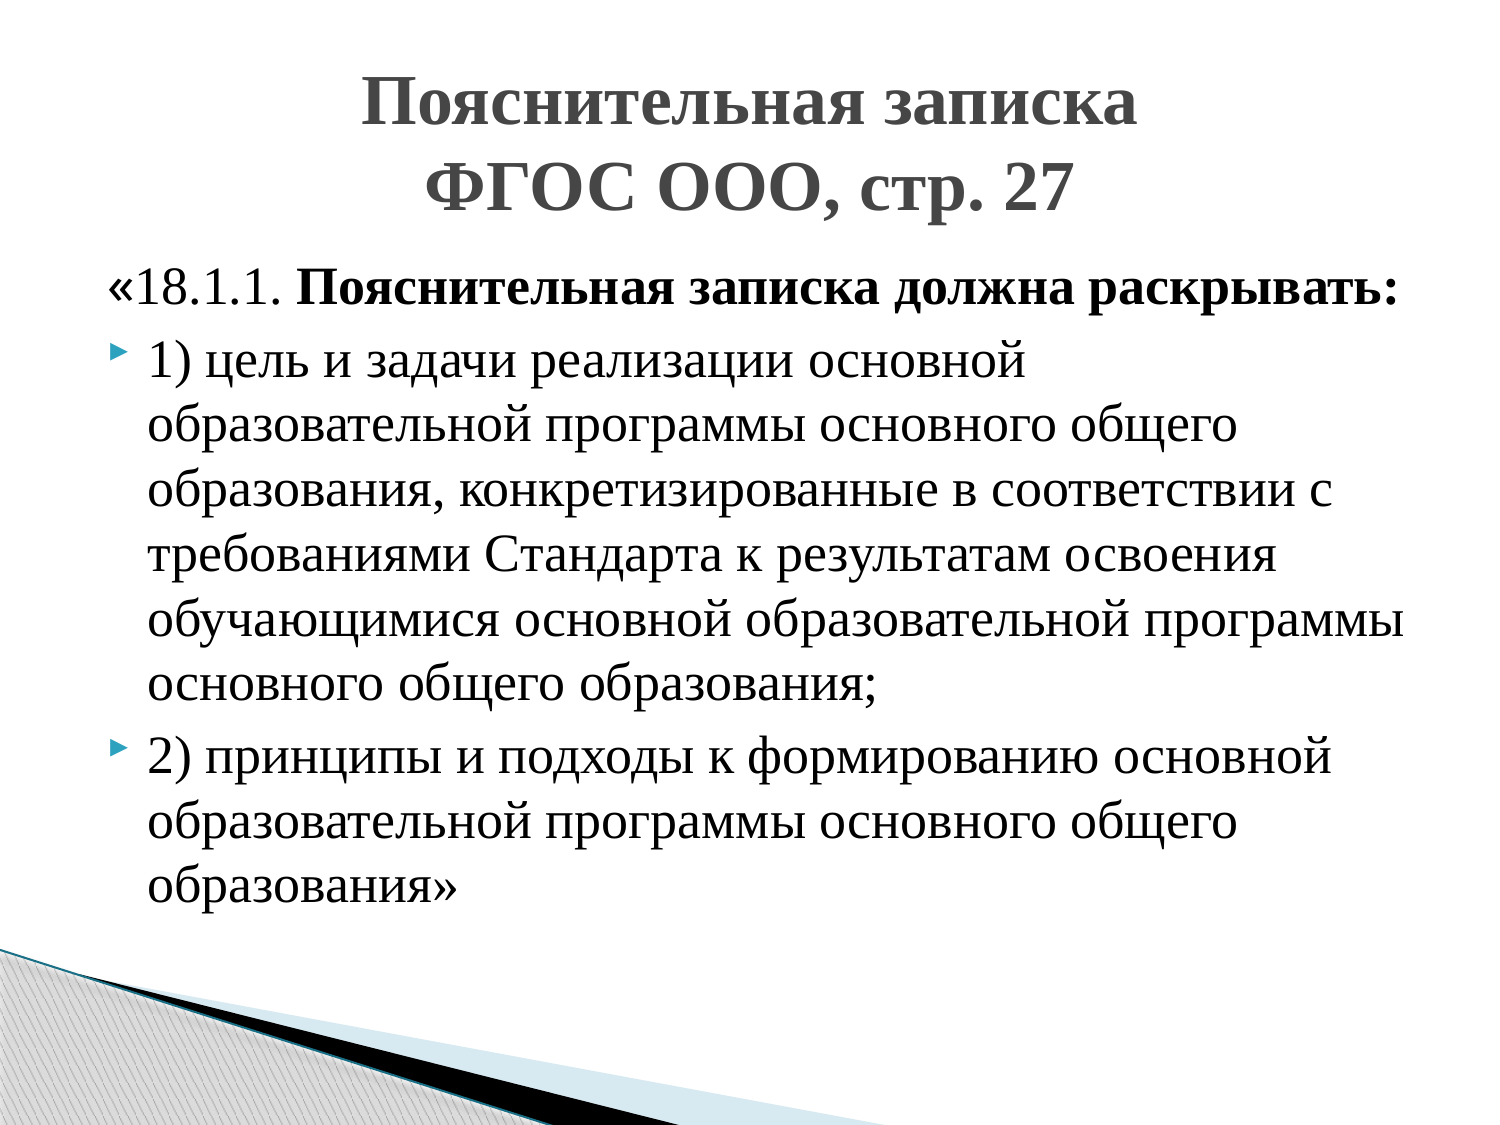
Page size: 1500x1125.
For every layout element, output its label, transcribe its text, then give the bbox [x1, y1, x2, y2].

title Пояснительная записка ФГОС ООО, стр. 27 [75, 45, 1425, 233]
list «18.1.1. Пояснительная записка должна раскрывать: 1) цель и задачи реализации основной образовательной программы основного общего образования, конкретизированные в соответствии с требованиями Стандарта к результатам освоения обучающимися основной образовательной программы основного общего образования; 2) принципы и подходы к формированию основной образовательной программы основного общего образования» [75, 243, 1425, 986]
